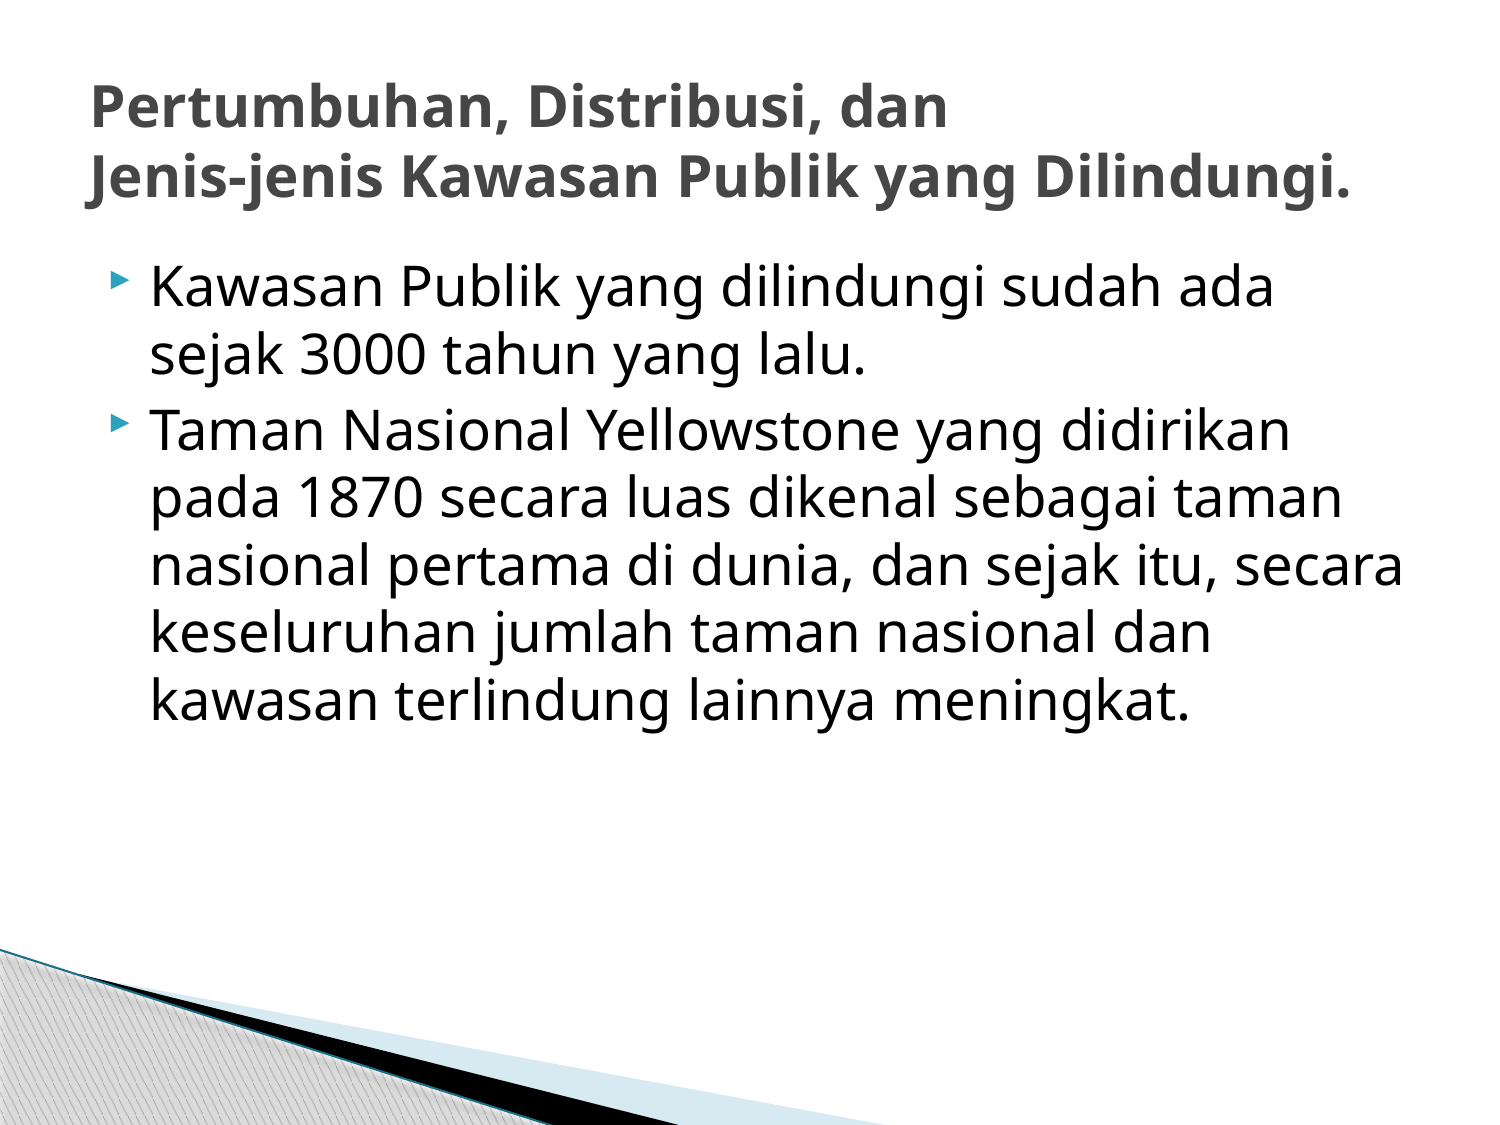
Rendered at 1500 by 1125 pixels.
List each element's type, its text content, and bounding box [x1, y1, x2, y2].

title Pertumbuhan, Distribusi, dan Jenis-jenis Kawasan Publik yang Dilindungi. [75, 45, 1425, 233]
list Kawasan Publik yang dilindungi sudah ada sejak 3000 tahun yang lalu. Taman Nasional Yellowstone yang didirikan pada 1870 secara luas dikenal sebagai taman nasional pertama di dunia, dan sejak itu, secara keseluruhan jumlah taman nasional dan kawasan terlindung lainnya meningkat. [75, 243, 1425, 986]
